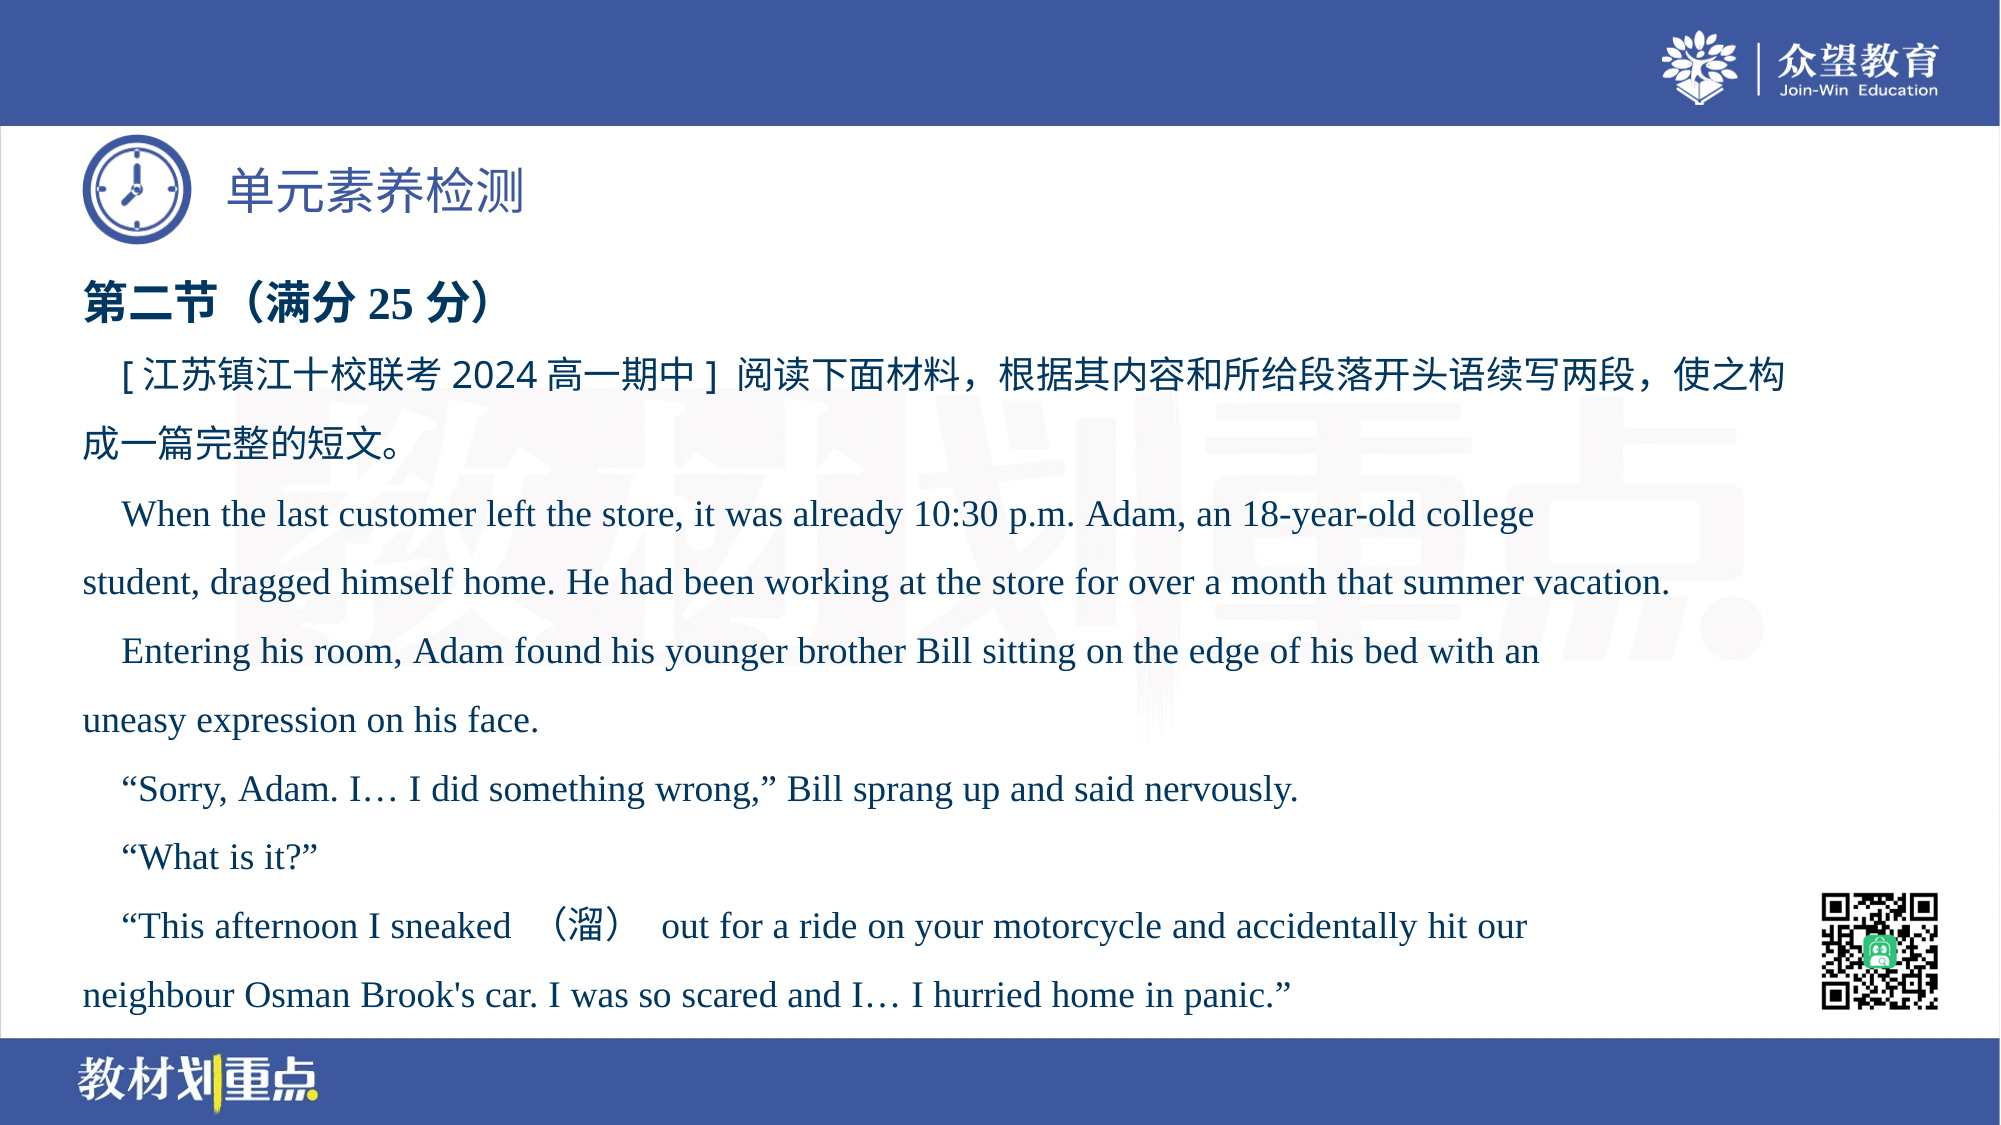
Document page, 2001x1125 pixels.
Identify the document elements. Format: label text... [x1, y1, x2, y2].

picture [0, 0, 2000, 1125]
text_box [江苏镇江十校联考2024高一期中] 阅读下面材料，根据其内容和所给段落开头语续写两段，使之构 成一篇完整的短文。 When the last customer left the store, it was already 10:30 p.m. Adam, an 18-year-old college student, dragged himself home. He had been working at the store for over a month that summer vacation. Entering his room, Adam found his younger brother Bill sitting on the edge of his bed with an uneasy expression on his face. “Sorry, Adam. I… I did something wrong,” Bill sprang up and said nervously. “What is it?” “This afternoon I sneaked （溜） out for a ride on your motorcycle and accidentally hit our neighbour Osman Brook's car. I was so scared and I… I hurried home in panic.” [82, 327, 1817, 1015]
text_box 第二节（满分25分） [82, 247, 1817, 327]
